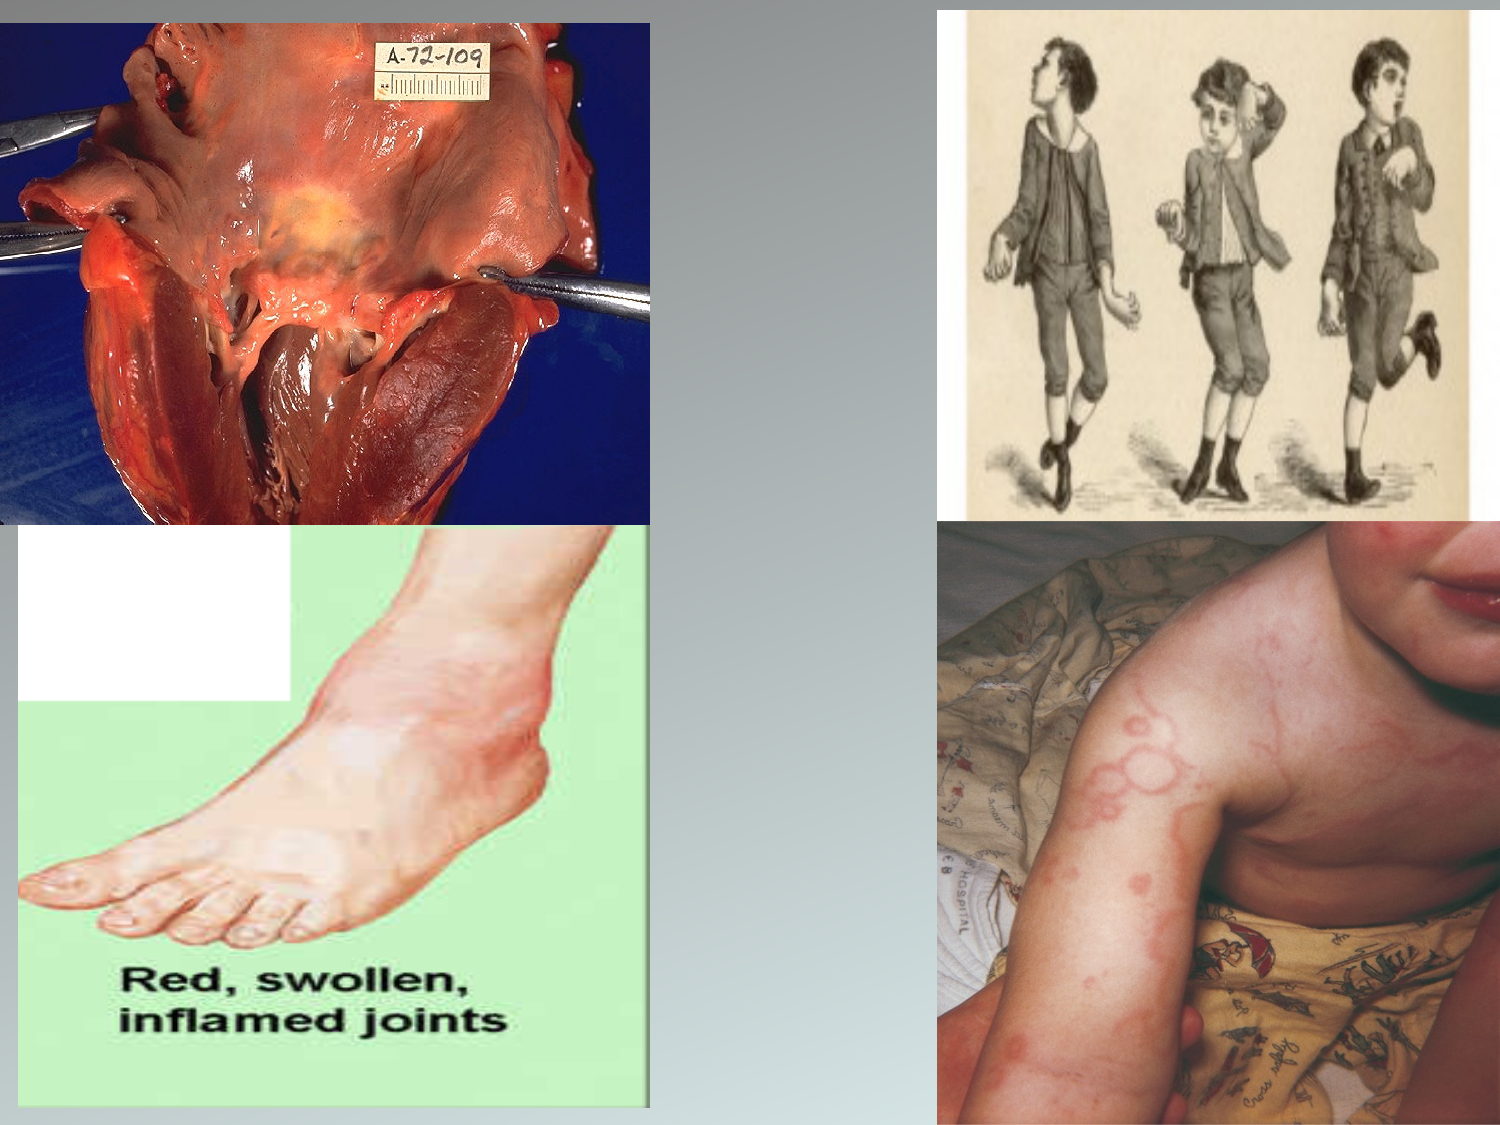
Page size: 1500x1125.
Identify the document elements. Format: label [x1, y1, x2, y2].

picture [0, 23, 651, 1108]
picture [937, 10, 1500, 1125]
